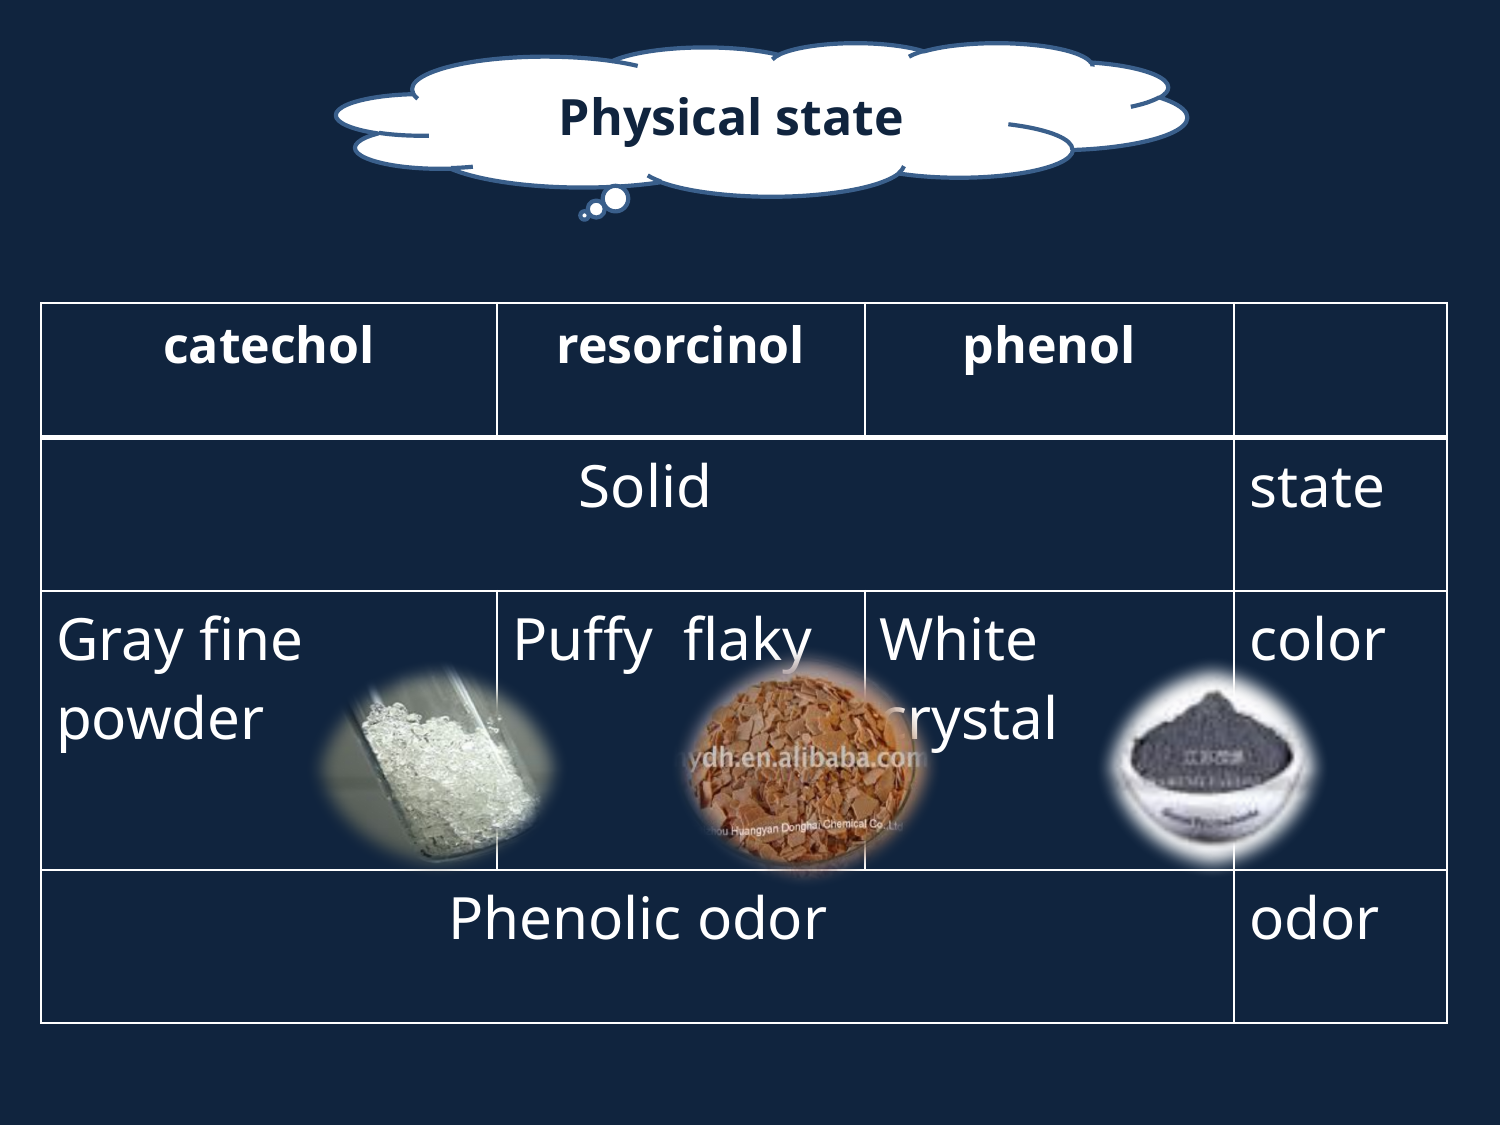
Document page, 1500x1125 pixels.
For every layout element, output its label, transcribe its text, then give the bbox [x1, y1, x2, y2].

table_cell Solid [42, 440, 1233, 590]
table_cell color [1235, 592, 1446, 869]
picture [300, 656, 574, 882]
table_header resorcinol [498, 304, 864, 435]
table_cell Puffy flaky [498, 592, 864, 869]
table_cell Gray fine powder [42, 592, 496, 869]
table_cell state [1235, 440, 1446, 590]
table_header [1235, 304, 1446, 435]
table_header phenol [866, 304, 1233, 435]
text_box Physical state [333, 41, 1190, 222]
table_cell odor [1235, 871, 1446, 1022]
table_cell White crystal [866, 592, 1233, 869]
picture [1092, 652, 1333, 882]
picture [666, 642, 945, 892]
table_header catechol [42, 304, 496, 435]
table_cell Phenolic odor [42, 871, 1233, 1022]
